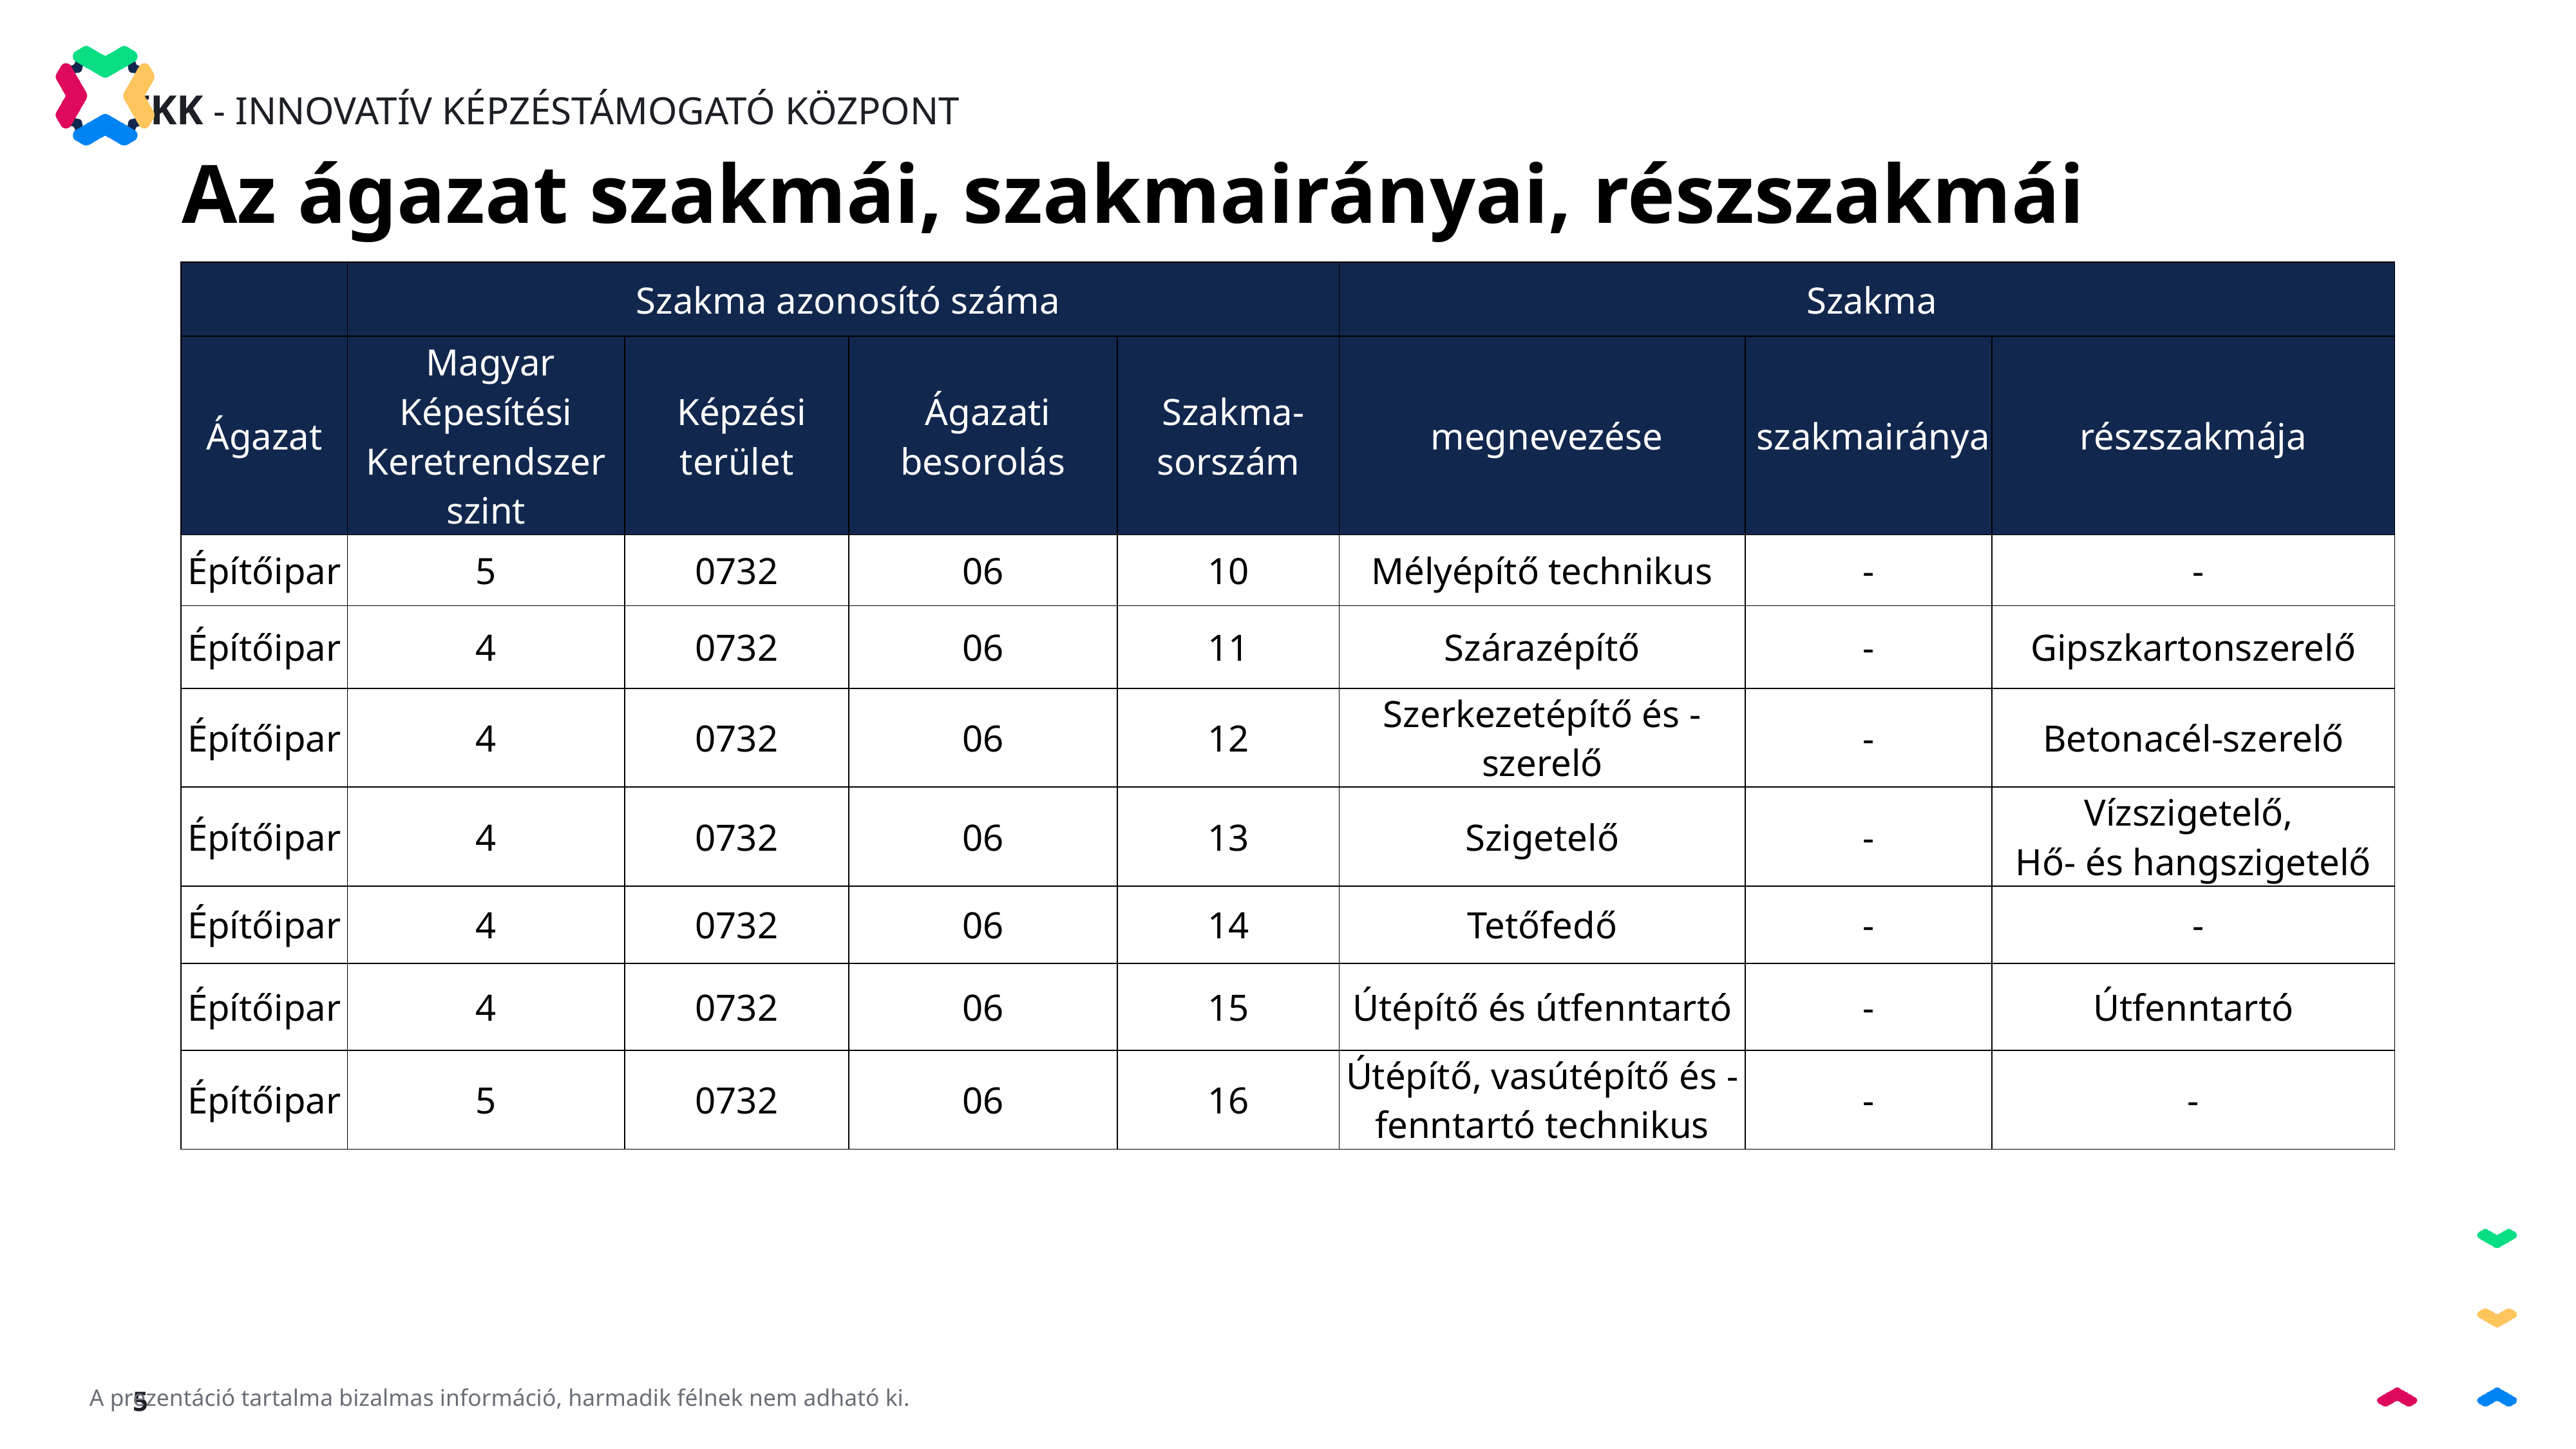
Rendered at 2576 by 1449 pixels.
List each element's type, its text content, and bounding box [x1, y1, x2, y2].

table_header Szakma [1340, 263, 2394, 336]
table_cell Tetőfedő [1340, 887, 1745, 963]
table_cell 0732 [625, 887, 848, 963]
table_cell 16 [1118, 1051, 1339, 1149]
table_cell Építőipar [182, 689, 347, 786]
table_cell 0732 [625, 535, 848, 605]
table_cell Magyar Képesítési Keretrendszer szint [348, 337, 624, 535]
table_cell szakmairánya [1746, 337, 1991, 535]
table_cell Mélyépítő technikus [1340, 535, 1745, 605]
table_cell 0732 [625, 788, 848, 886]
table_cell Vízszigetelő, Hő- és hangszigetelő [1993, 788, 2394, 886]
table_cell 0732 [625, 964, 848, 1050]
table_cell Építőipar [182, 788, 347, 886]
list Az ágazat szakmái, szakmairányai, részszakmái [182, 142, 2342, 209]
table_cell Szerkezetépítő és -szerelő [1340, 689, 1745, 786]
table_cell - [1993, 535, 2394, 605]
table_cell 5 [348, 535, 624, 605]
table_cell 4 [348, 606, 624, 688]
table_cell megnevezése [1340, 337, 1745, 535]
picture [55, 46, 155, 146]
table_cell 06 [849, 964, 1117, 1050]
table_cell 4 [348, 788, 624, 886]
table_header [182, 263, 347, 336]
table_cell - [1746, 689, 1991, 786]
table_cell 06 [849, 788, 1117, 886]
table_cell - [1746, 1051, 1991, 1149]
table_cell részszakmája [1993, 337, 2394, 535]
table_cell Építőipar [182, 887, 347, 963]
table_cell - [1746, 606, 1991, 688]
table_cell Szigetelő [1340, 788, 1745, 886]
table_cell Gipszkartonszerelő [1993, 606, 2394, 688]
table_cell 0732 [625, 1051, 848, 1149]
table_cell 13 [1118, 788, 1339, 886]
table_cell Szakma-sorszám [1118, 337, 1339, 535]
table_cell - [1746, 788, 1991, 886]
table_header Szakma azonosító száma [348, 263, 1339, 336]
picture [2377, 1229, 2517, 1406]
table_cell Útépítő, vasútépítő és -fenntartó technikus [1340, 1051, 1745, 1149]
table_cell Képzési terület [625, 337, 848, 535]
table_cell 4 [348, 689, 624, 786]
table_cell Építőipar [182, 964, 347, 1050]
table_cell 0732 [625, 606, 848, 688]
table_cell 5 [348, 1051, 624, 1149]
table_cell Útépítő és útfenntartó [1340, 964, 1745, 1050]
table_cell Építőipar [182, 535, 347, 605]
table_cell 06 [849, 689, 1117, 786]
table_cell 06 [849, 1051, 1117, 1149]
table_cell Építőipar [182, 1051, 347, 1149]
table_cell Szárazépítő [1340, 606, 1745, 688]
table_cell 11 [1118, 606, 1339, 688]
table_cell 06 [849, 887, 1117, 963]
table_cell 10 [1118, 535, 1339, 605]
table_cell 0732 [625, 689, 848, 786]
table_cell - [1993, 1051, 2394, 1149]
table_cell - [1746, 964, 1991, 1050]
table_cell 06 [849, 535, 1117, 605]
table_cell 4 [348, 887, 624, 963]
table_cell - [1993, 887, 2394, 963]
table_cell 4 [348, 964, 624, 1050]
table_cell - [1746, 535, 1991, 605]
table_cell 15 [1118, 964, 1339, 1050]
table_cell Betonacél-szerelő [1993, 689, 2394, 786]
table_cell Útfenntartó [1993, 964, 2394, 1050]
table_cell - [1746, 887, 1991, 963]
table_cell 06 [849, 606, 1117, 688]
table_cell 12 [1118, 689, 1339, 786]
table_cell Ágazat [182, 337, 347, 535]
table_cell Építőipar [182, 606, 347, 688]
table_cell 14 [1118, 887, 1339, 963]
table_cell Ágazati besorolás [849, 337, 1117, 535]
